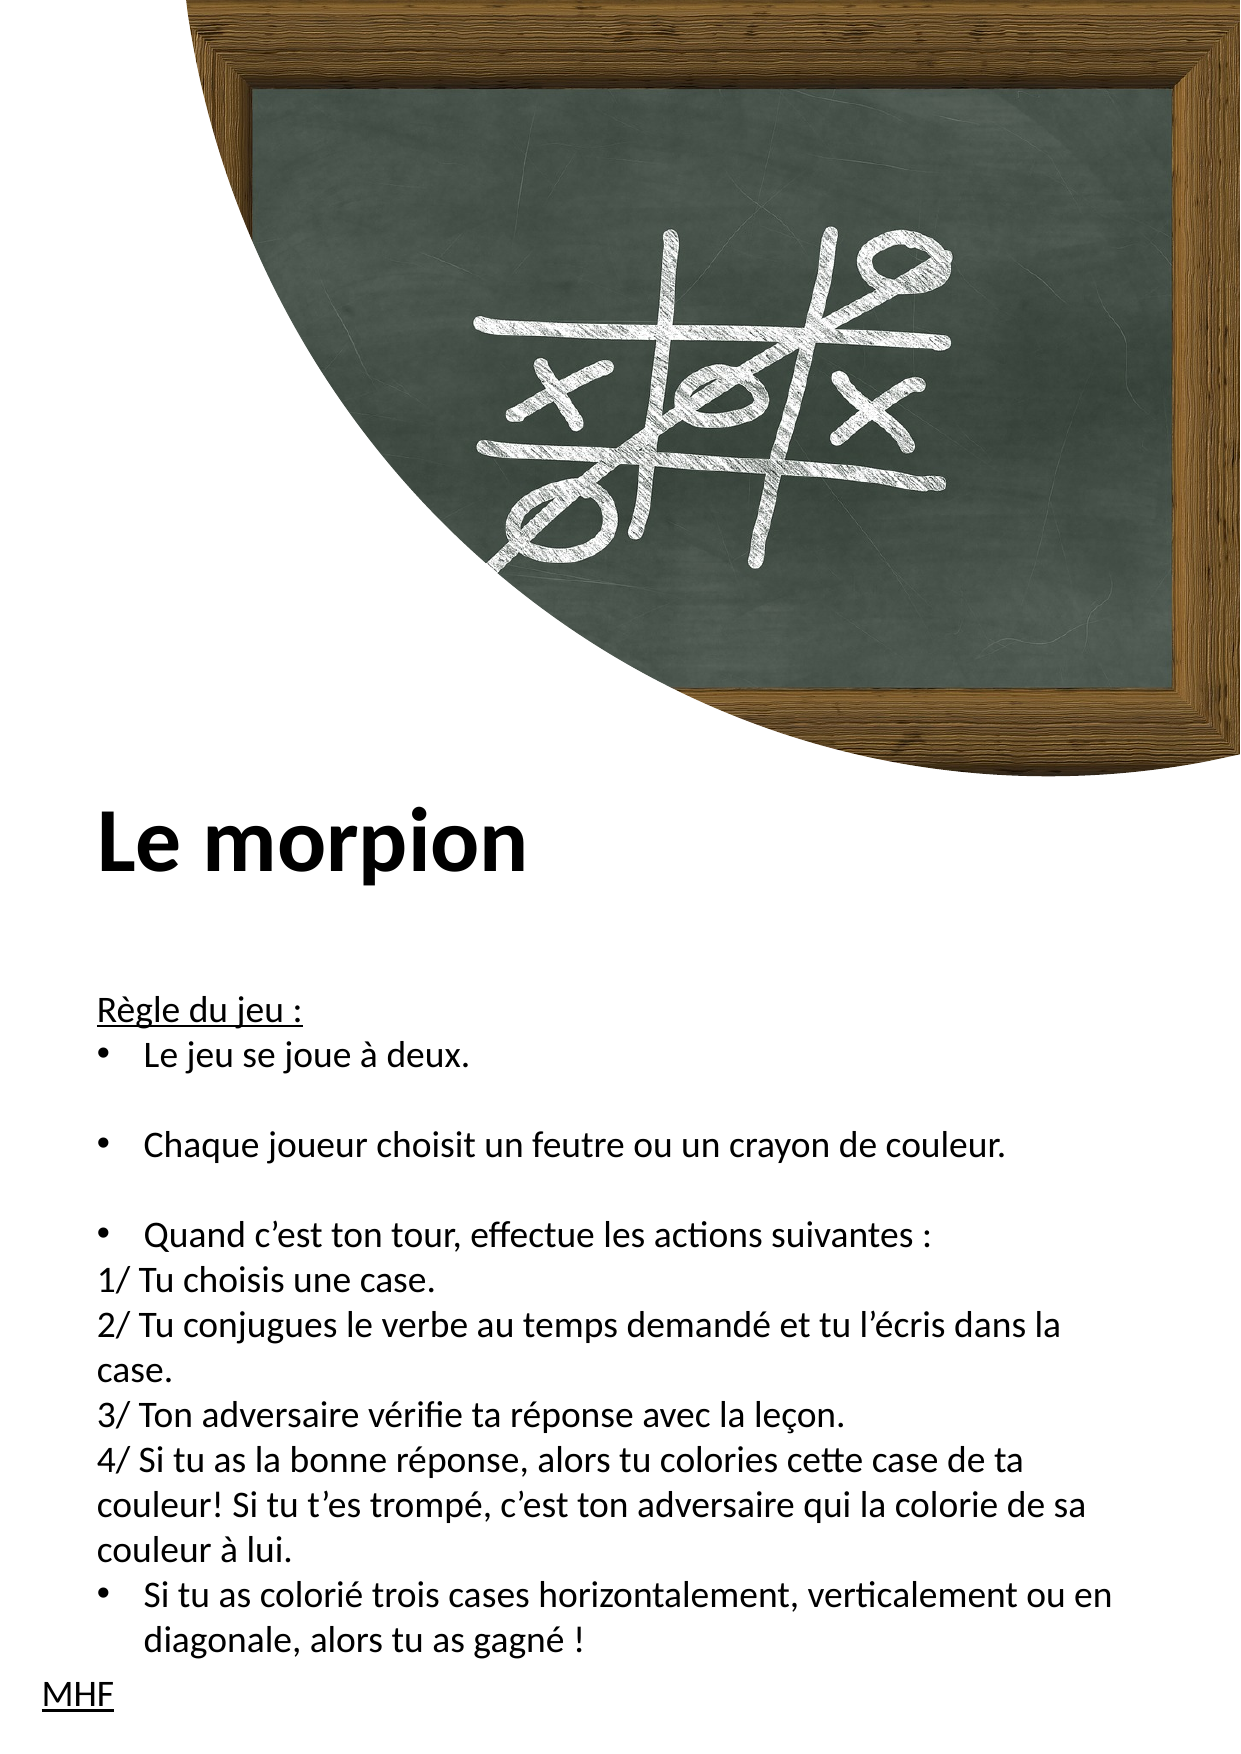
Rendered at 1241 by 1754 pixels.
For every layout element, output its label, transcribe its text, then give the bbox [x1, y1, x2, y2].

text_box Règle du jeu : Le jeu se joue à deux. Chaque joueur choisit un feutre ou un crayon de couleur. Quand c’est ton tour, effectue les actions suivantes : 1/ Tu choisis une case. 2/ Tu conjugues le verbe au temps demandé et tu l’écris dans la case. 3/ Ton adversaire vérifie ta réponse avec la leçon. 4/ Si tu as la bonne réponse, alors tu colories cette case de ta couleur! Si tu t’es trompé, c’est ton adversaire qui la colorie de sa couleur à lui. Si tu as colorié trois cases horizontalement, verticalement ou en diagonale, alors tu as gagné ! [82, 977, 1149, 1668]
text_box Le morpion [82, 739, 788, 945]
picture [186, 0, 1241, 777]
text_box MHF [26, 1661, 1094, 1722]
